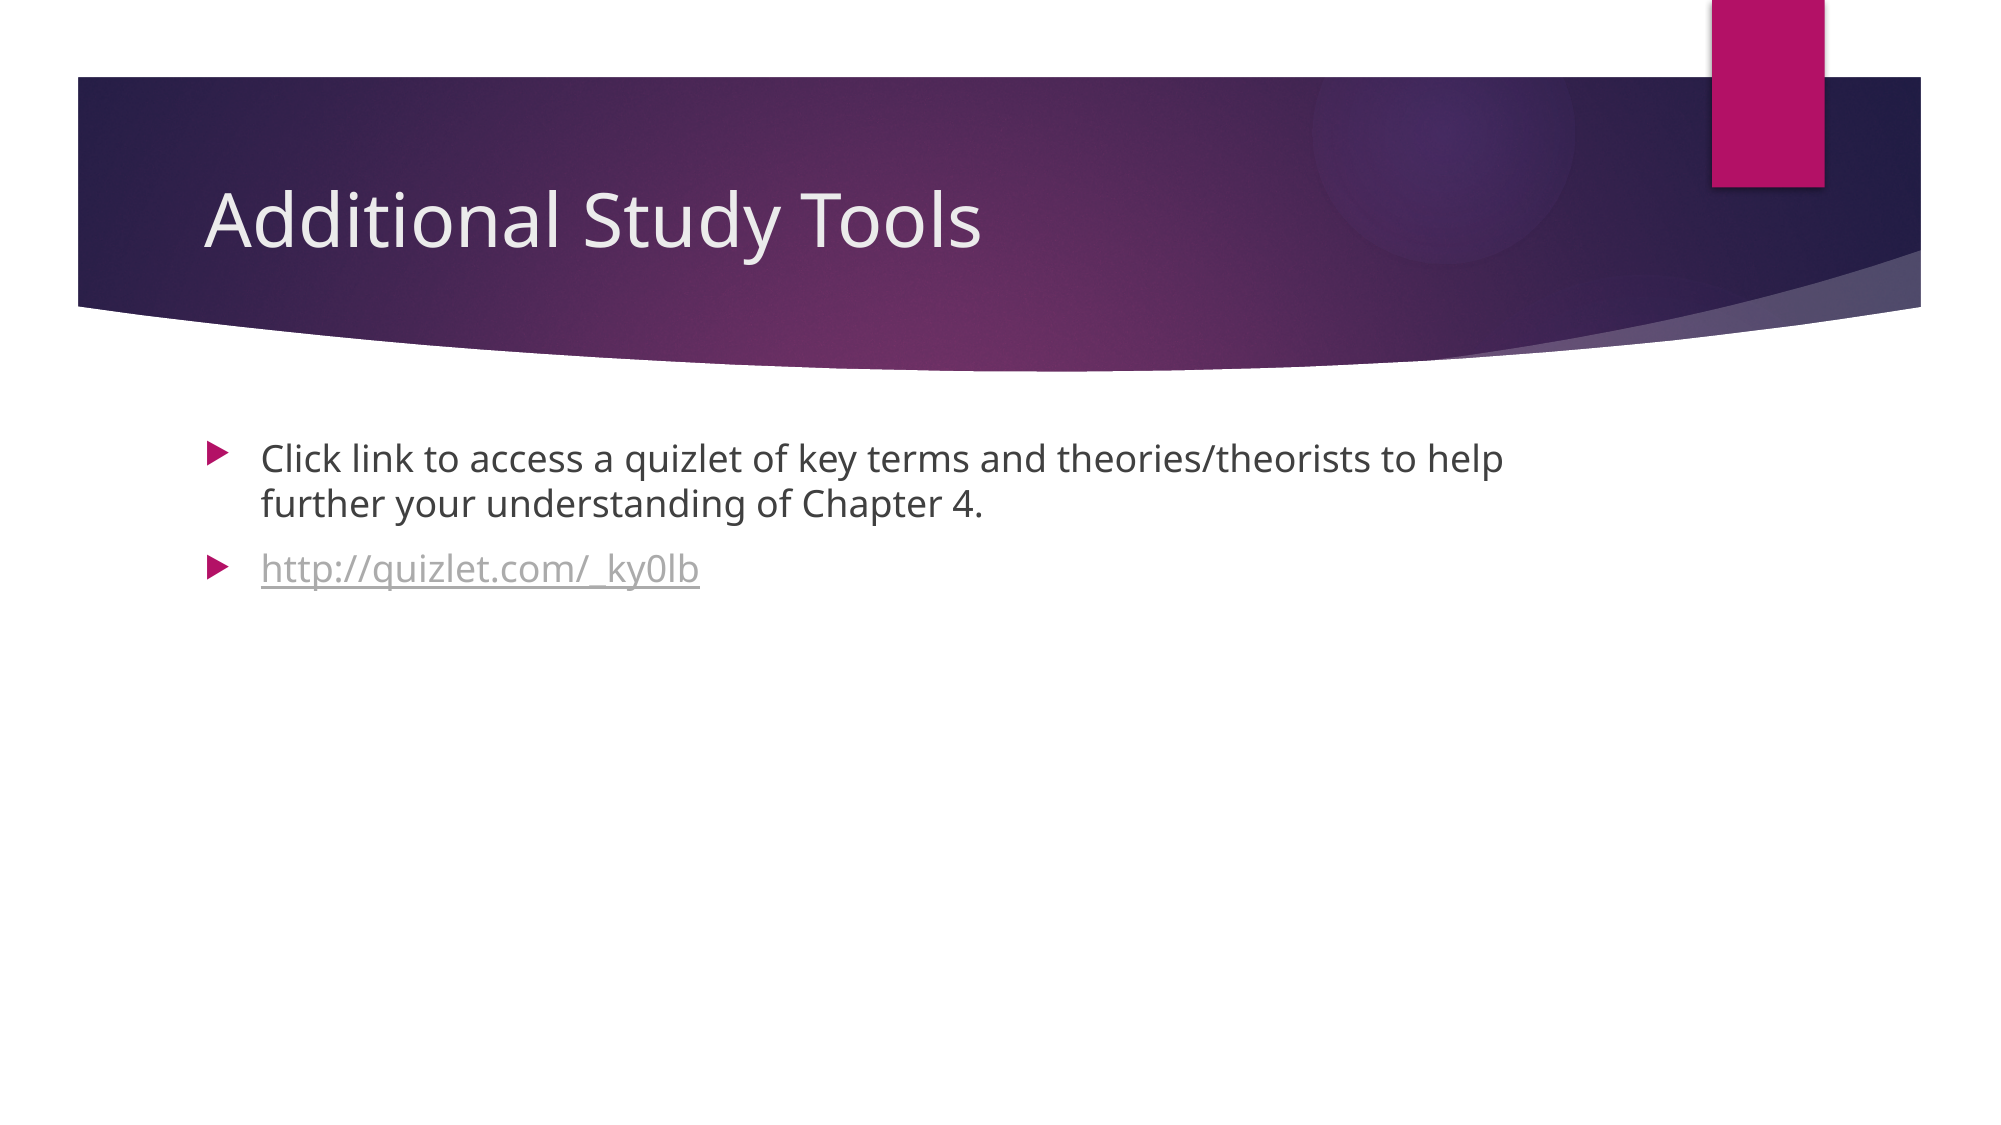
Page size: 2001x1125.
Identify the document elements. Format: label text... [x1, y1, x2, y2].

title Additional Study Tools [189, 159, 1627, 276]
list Click link to access a quizlet of key terms and theories/theorists to help further your understanding of Chapter 4. http://quizlet.com/_ky0lb [189, 427, 1638, 988]
